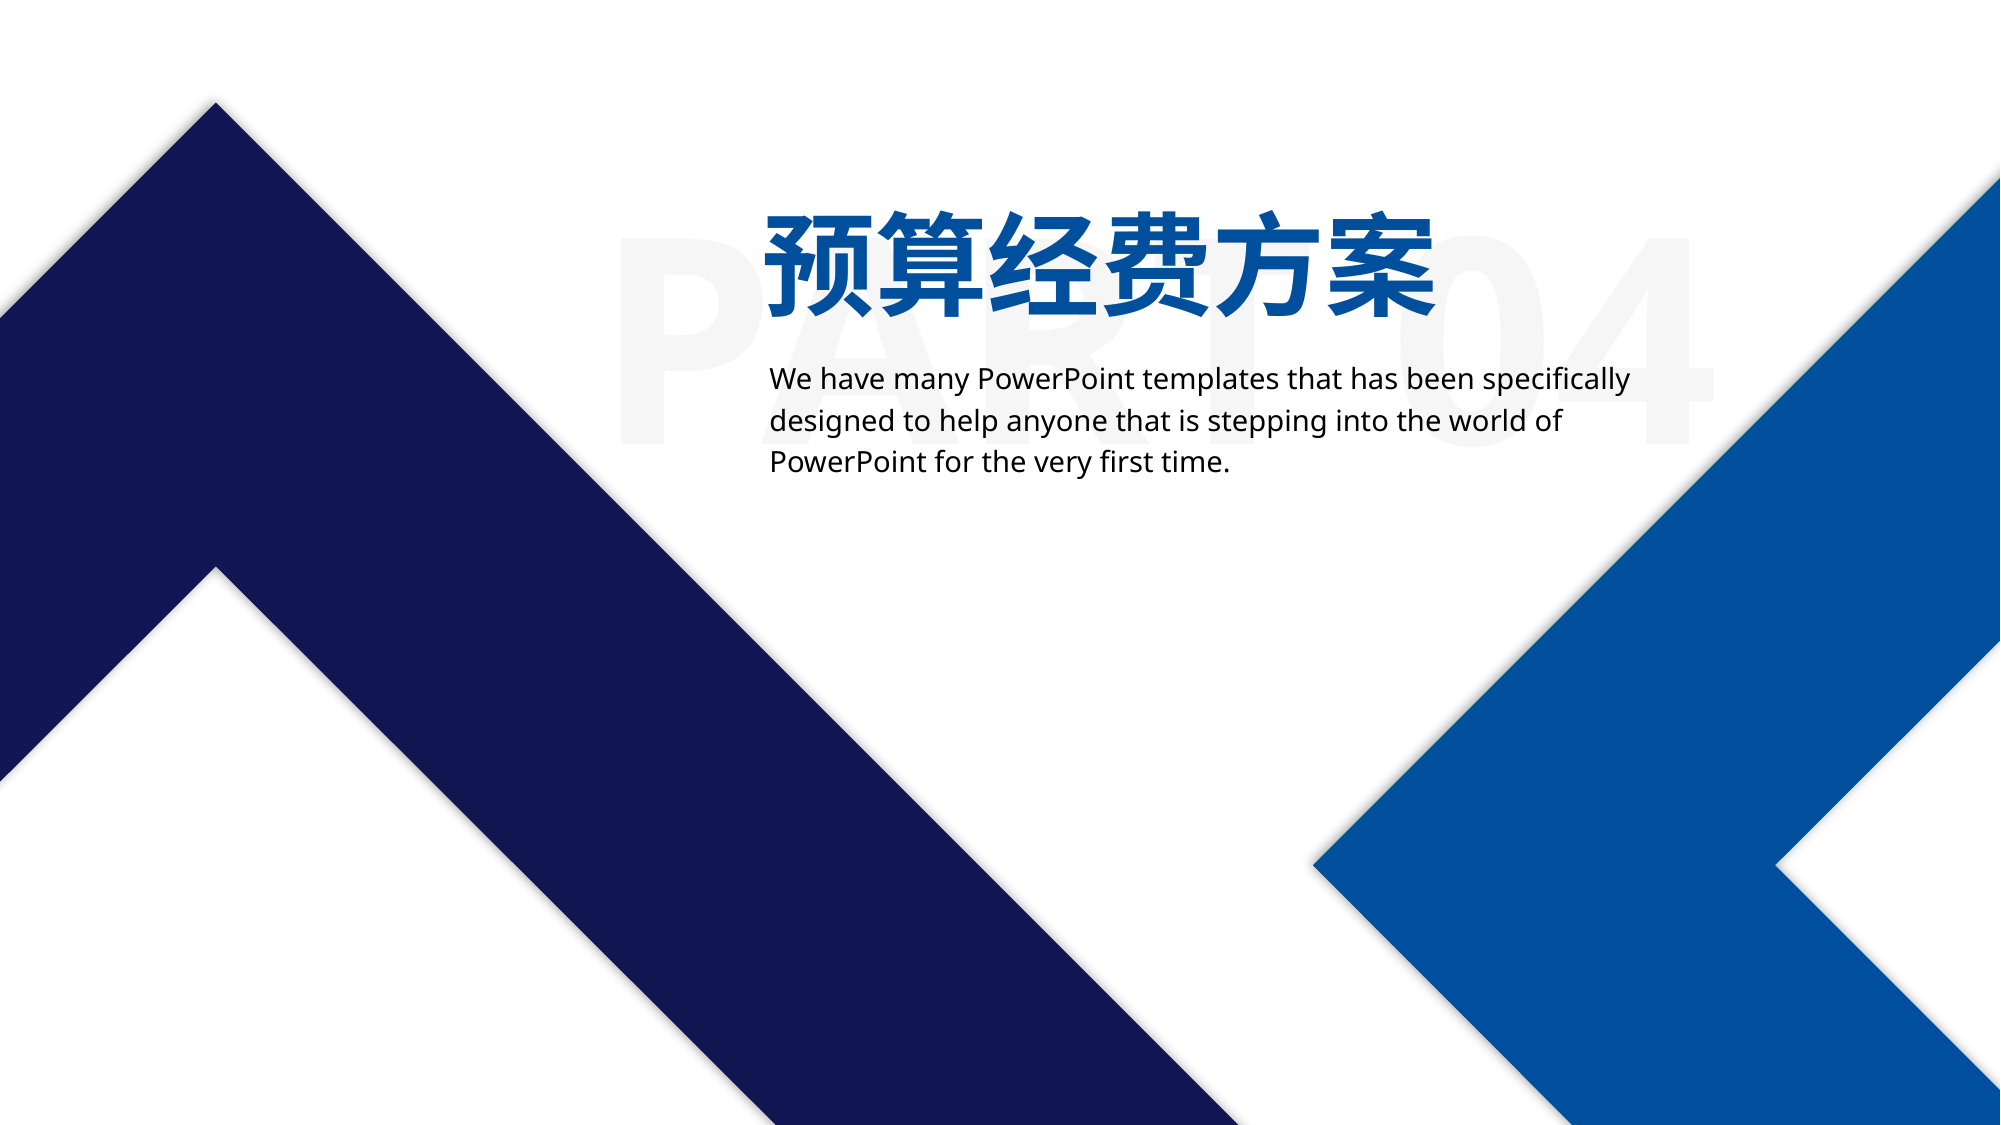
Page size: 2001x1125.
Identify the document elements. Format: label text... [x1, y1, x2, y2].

text_box We have many PowerPoint templates that has been specifically designed to help anyone that is stepping into the world of PowerPoint for the very first time. [769, 352, 1701, 479]
text_box PART 04 [517, 149, 1799, 510]
text_box [1311, 176, 2000, 1125]
text_box 预算经费方案 [747, 188, 1760, 338]
text_box [0, 101, 1240, 1125]
